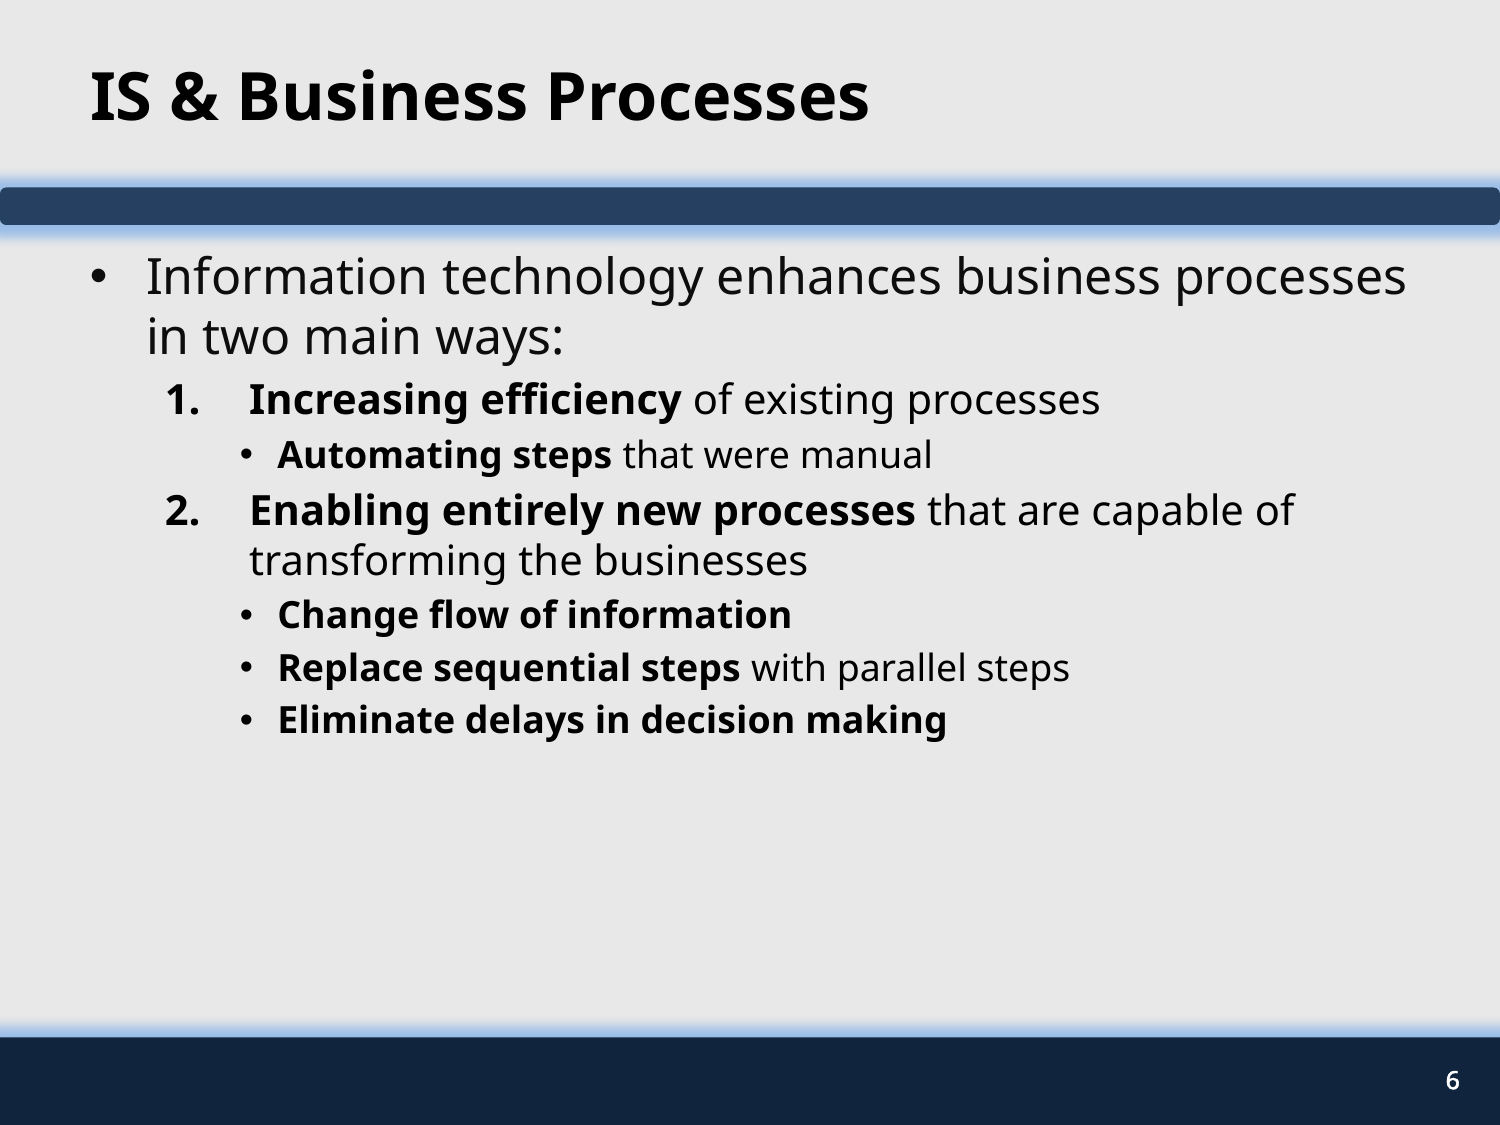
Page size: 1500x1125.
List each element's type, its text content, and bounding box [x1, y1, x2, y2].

list Information technology enhances business processes in two main ways: Increasing efficiency of existing processes Automating steps that were manual Enabling entirely new processes that are capable of transforming the businesses Change flow of information Replace sequential steps with parallel steps Eliminate delays in decision making [75, 237, 1425, 980]
title IS & Business Processes [74, 24, 1426, 163]
slide_number 6 [1412, 1050, 1475, 1113]
